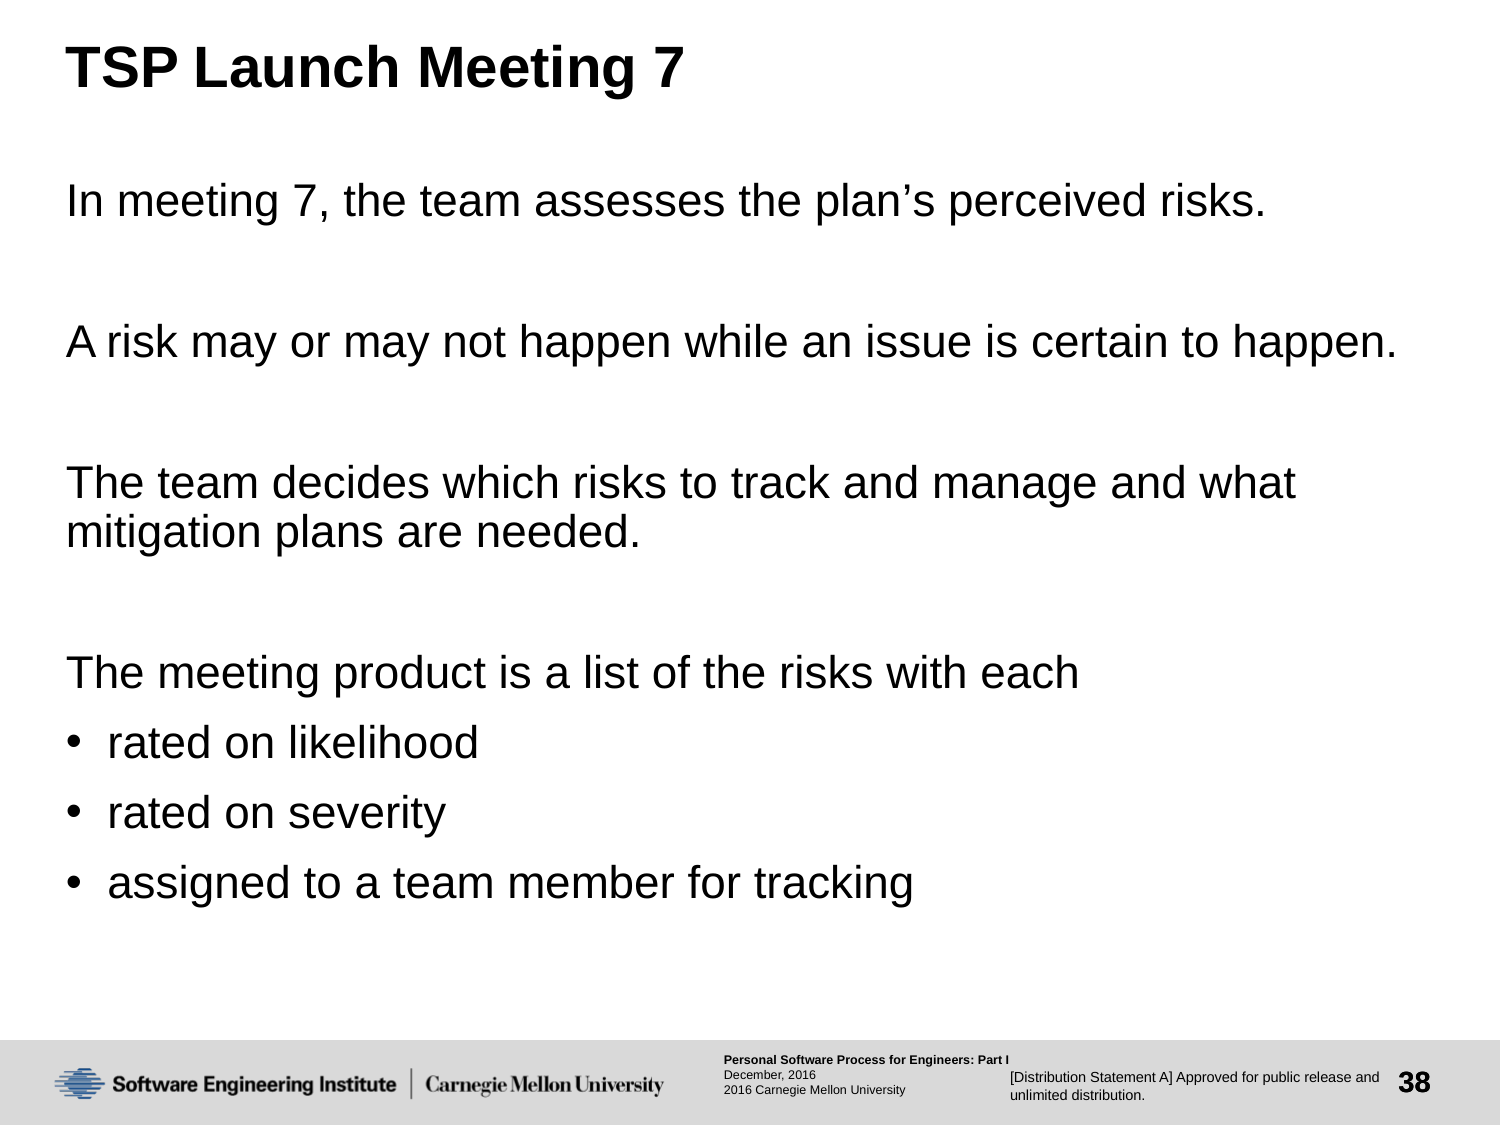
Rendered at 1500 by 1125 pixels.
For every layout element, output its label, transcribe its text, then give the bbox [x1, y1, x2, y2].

picture [46, 1061, 673, 1104]
list In meeting 7, the team assesses the plan’s perceived risks. A risk may or may not happen while an issue is certain to happen. The team decides which risks to track and manage and what mitigation plans are needed. The meeting product is a list of the risks with each rated on likelihood rated on severity assigned to a team member for tracking [65, 177, 1431, 1000]
title TSP Launch Meeting 7 [65, 37, 1313, 148]
